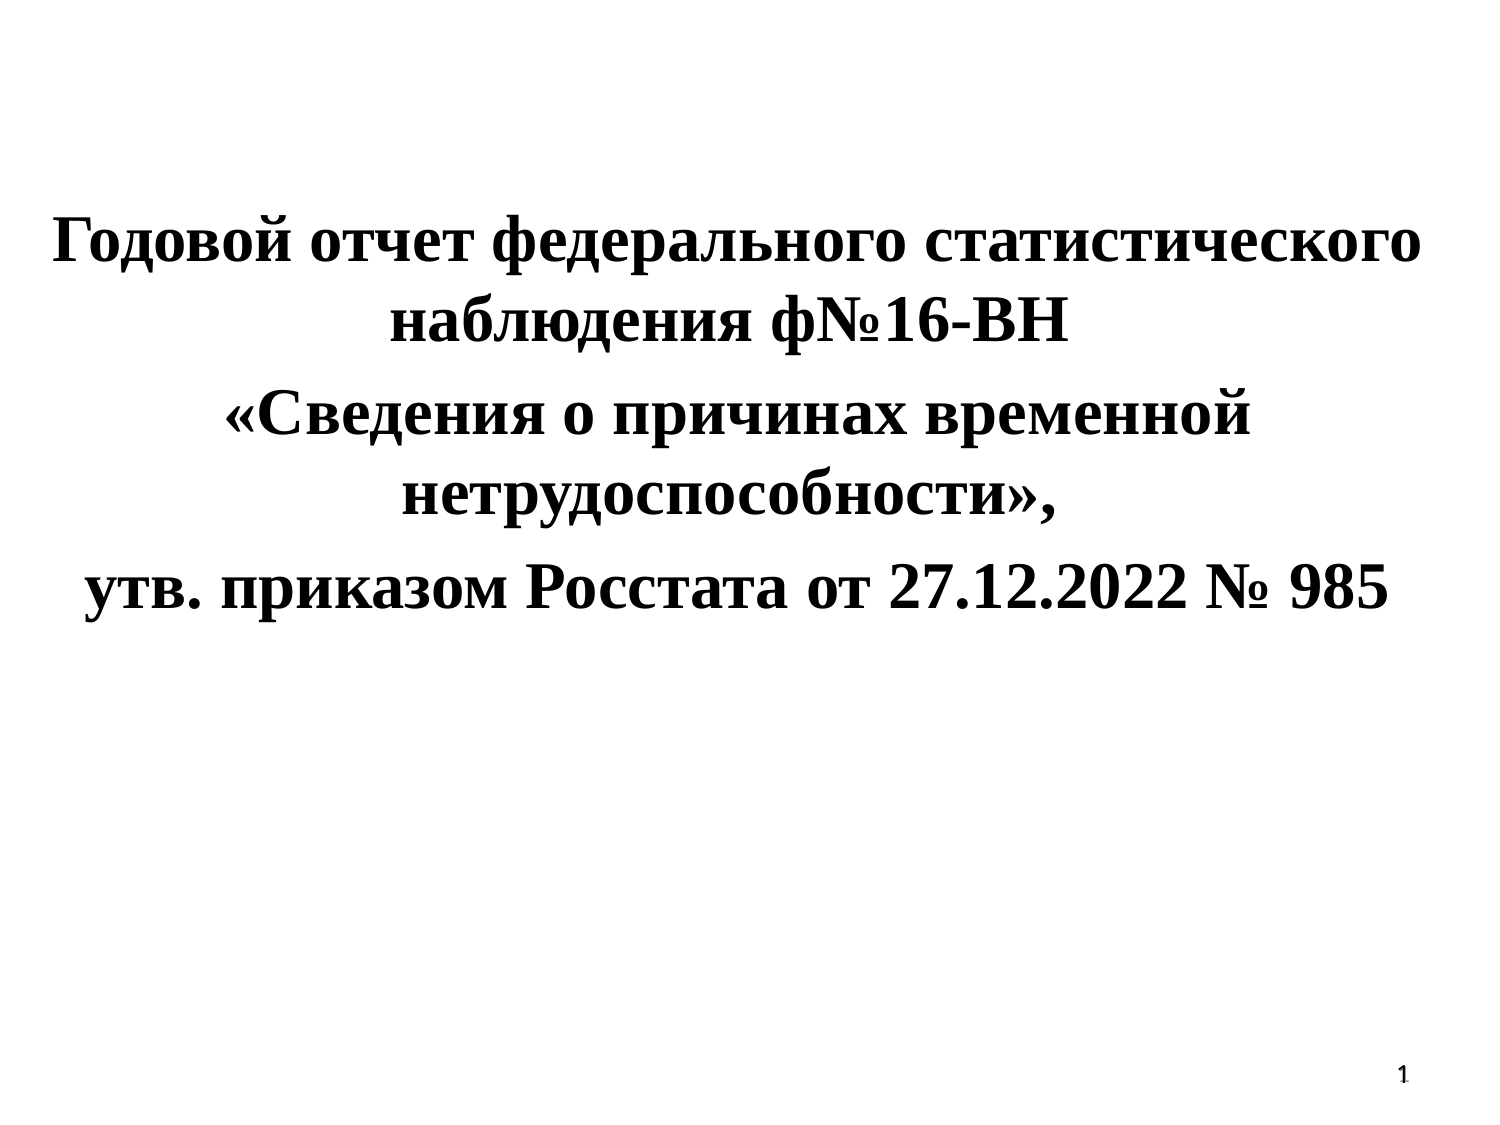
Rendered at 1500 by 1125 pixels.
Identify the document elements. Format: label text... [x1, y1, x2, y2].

list Годовой отчет федерального статистического наблюдения ф№16-ВН «Сведения о причинах временной нетрудоспособности», утв. приказом Росстата от 27.12.2022 № 985 [29, 113, 1447, 1100]
slide_number 1 [1074, 1042, 1425, 1103]
